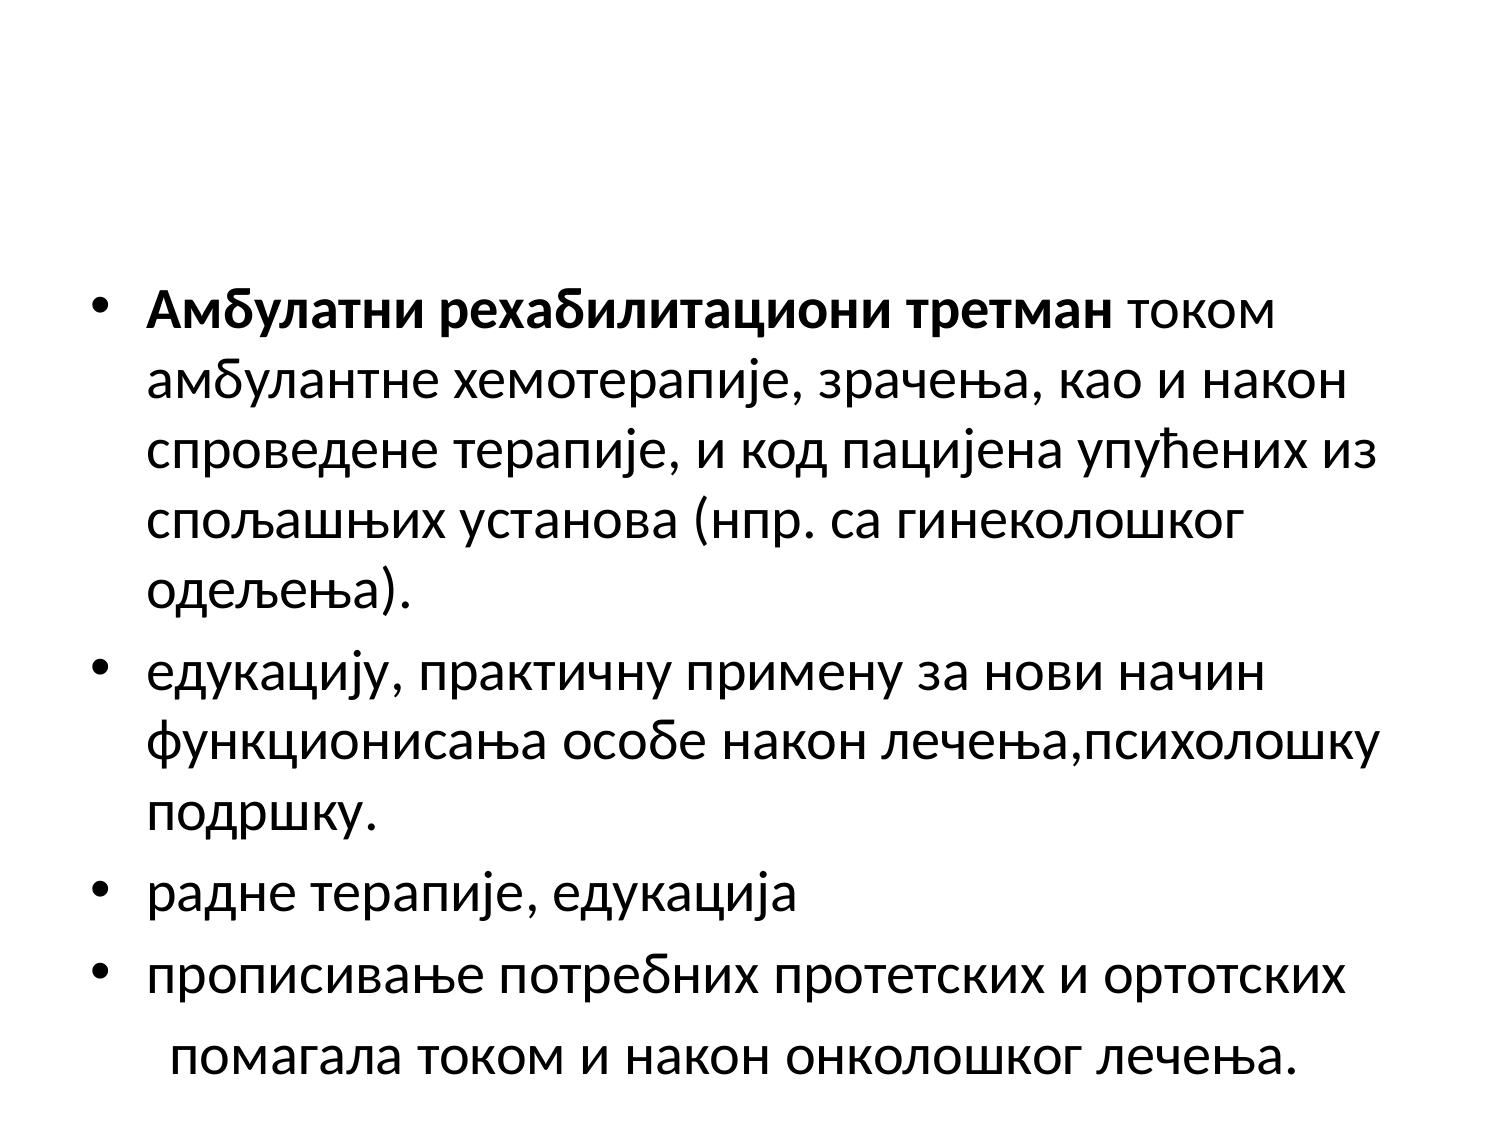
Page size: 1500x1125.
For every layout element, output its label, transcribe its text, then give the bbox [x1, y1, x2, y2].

list Амбулатни рехабилитациони третман током амбулантне хемотерапије, зрачења, као и након спроведене терапије, и код пацијена упућених из спољашњих установа (нпр. са гинеколошког одељења). едукацију, практичну примену за нови начин функционисања особе након лечења,психолошку подршку. радне терапије, едукација прописивање потребних протетских и ортотских помагала током и након онколошког лечења. [75, 262, 1425, 1005]
